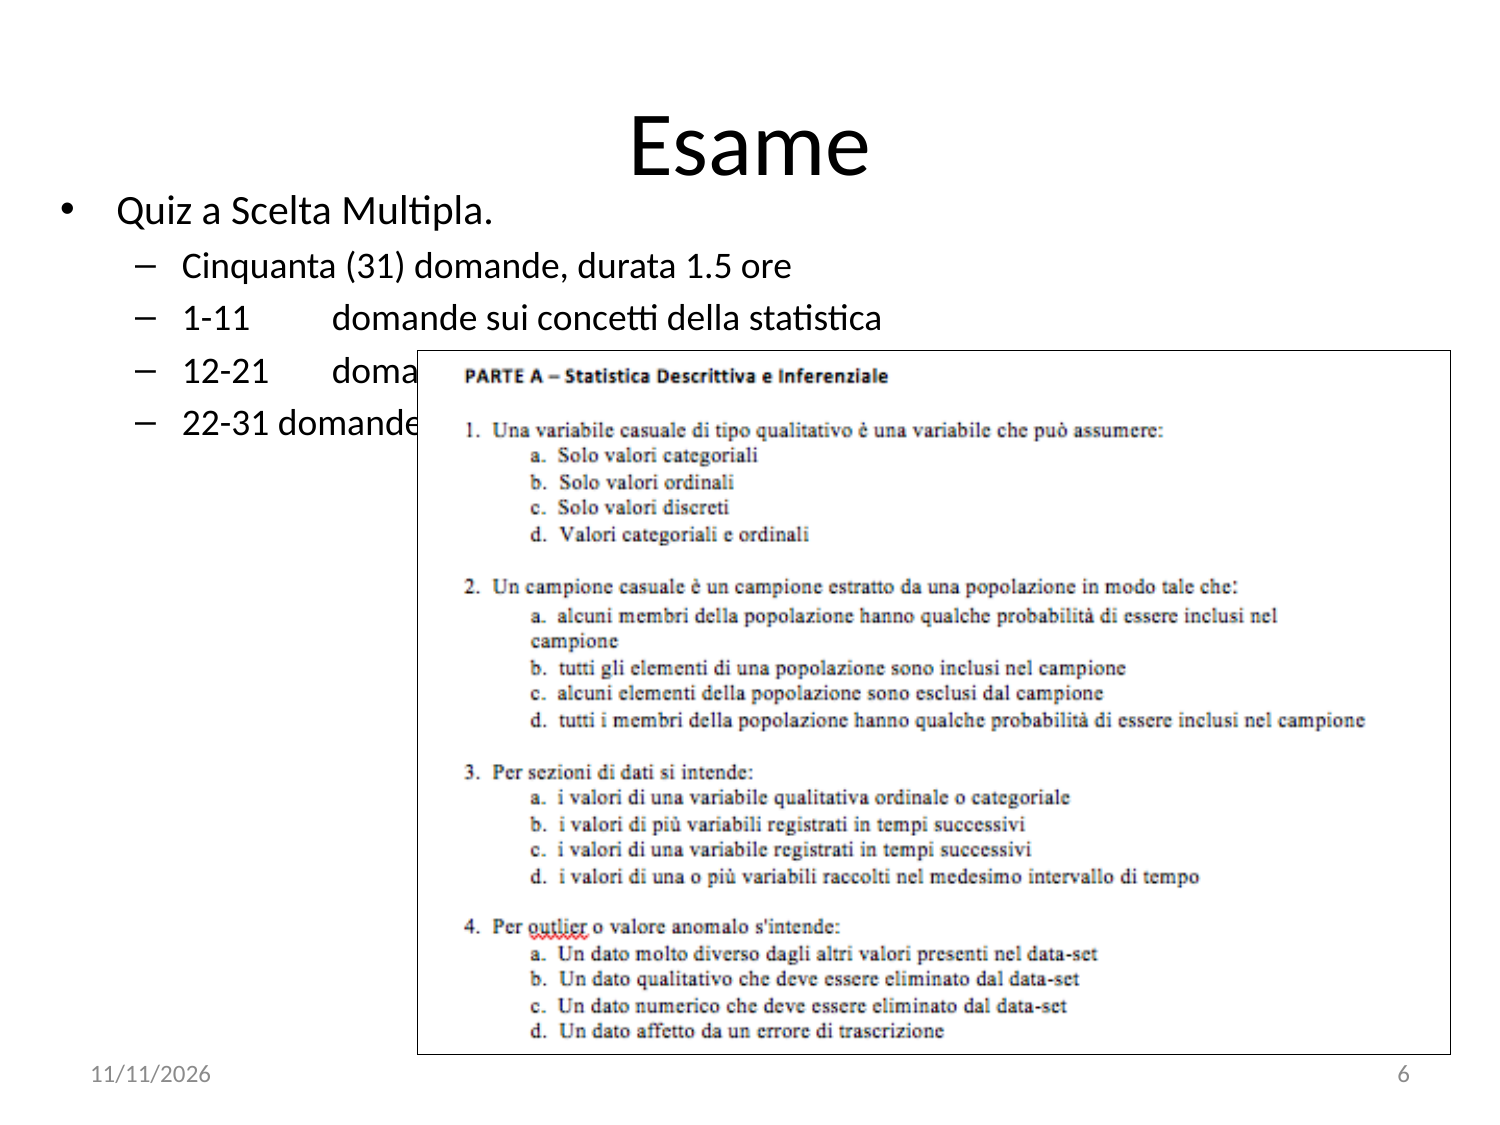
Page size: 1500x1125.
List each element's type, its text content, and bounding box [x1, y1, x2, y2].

slide_number 6 [1074, 1063, 1425, 1103]
title Esame [75, 45, 1425, 233]
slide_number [75, 1042, 425, 1103]
text_box Quiz a Scelta Multipla. Cinquanta (31) domande, durata 1.5 ore 1-11 domande sui concetti della statistica 12-21 domande sull’uso del Minitab 22-31 domande sull’esito di Analisi dei DS utilizzati a lezione [45, 175, 1396, 476]
picture [417, 350, 1451, 1056]
